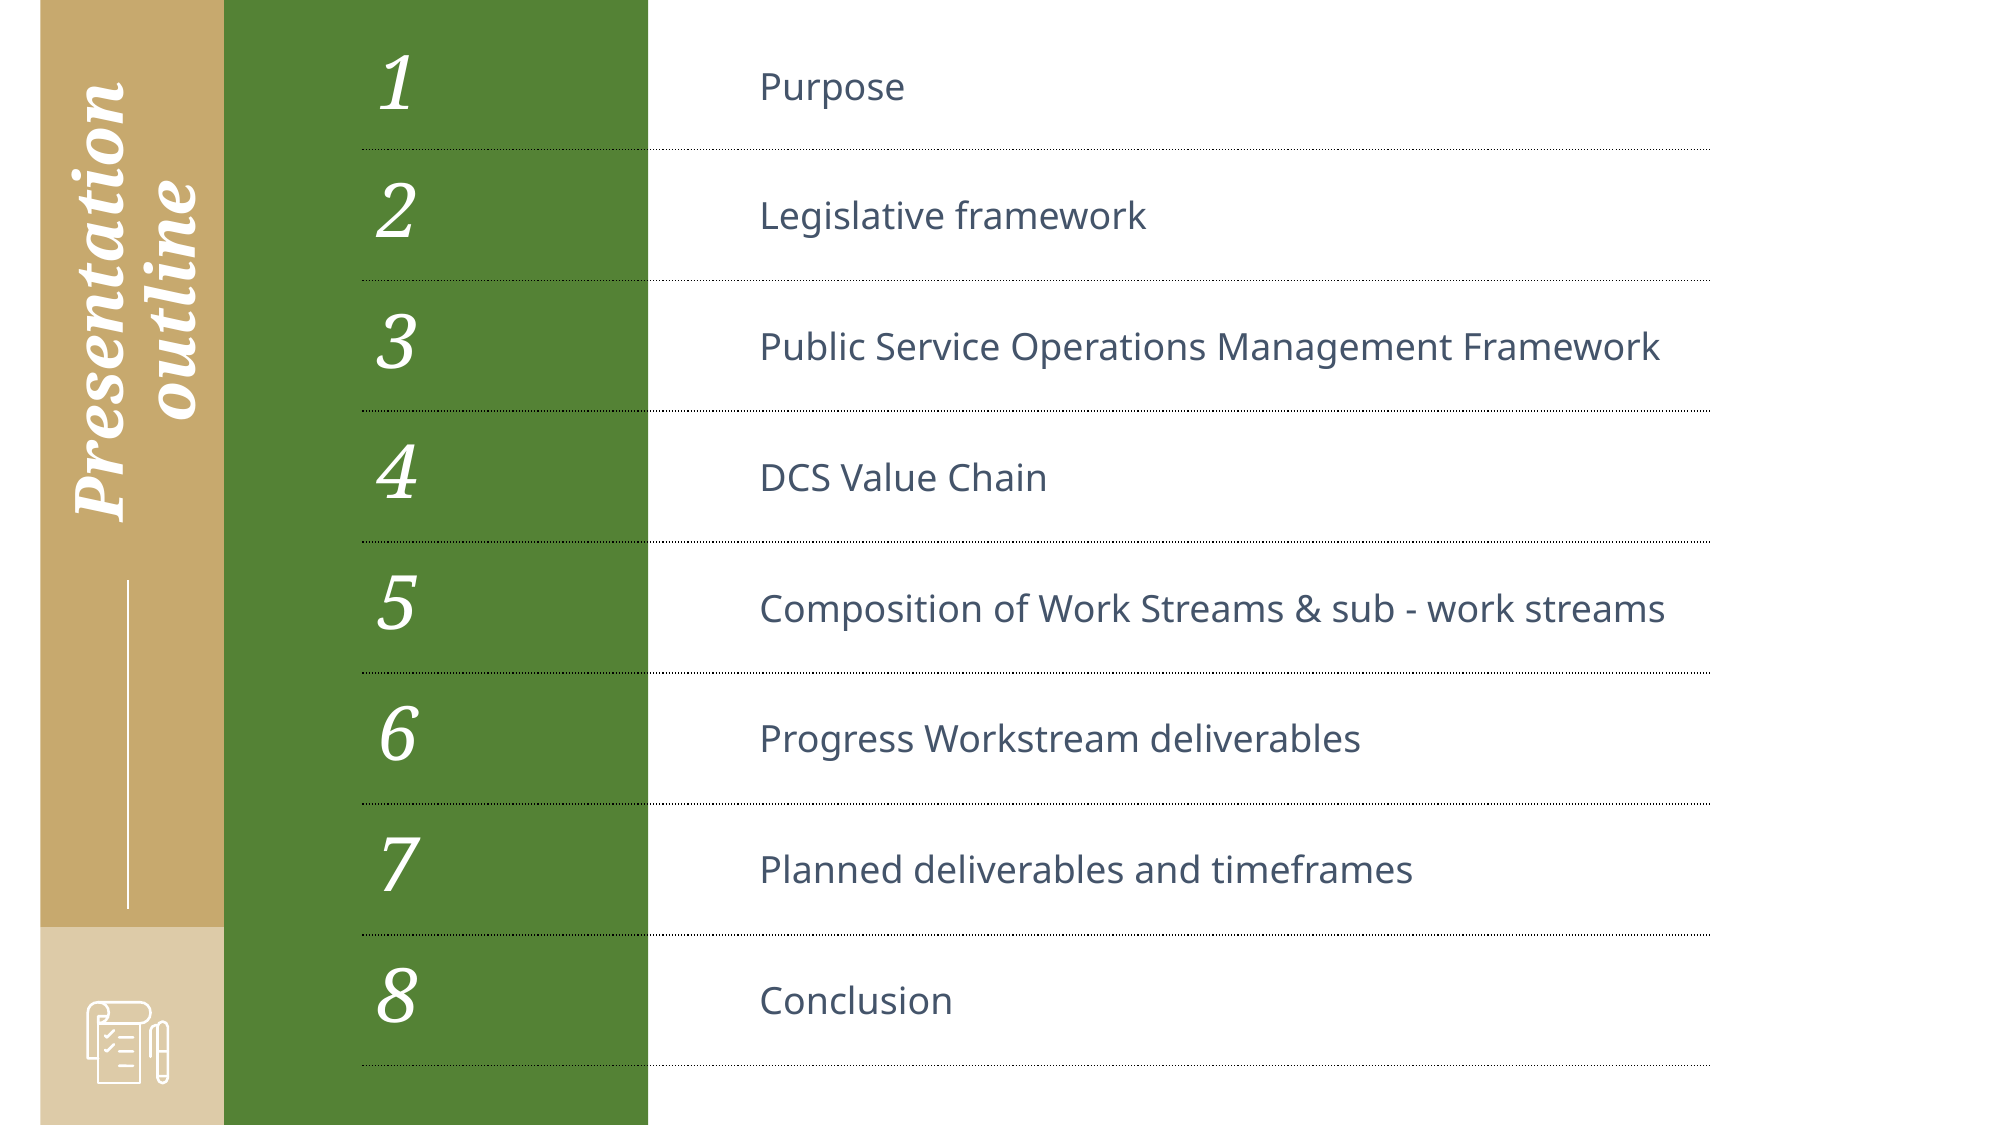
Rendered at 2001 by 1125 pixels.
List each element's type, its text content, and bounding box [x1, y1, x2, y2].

table_header Purpose [744, 22, 1710, 150]
table_cell Public Service Operations Management Framework [744, 280, 1710, 411]
table_cell 4 [362, 411, 744, 542]
table_cell 3 [362, 280, 744, 411]
table_cell Composition of Work Streams & sub - work streams [744, 542, 1710, 673]
table_cell 7 [362, 804, 744, 935]
table_cell Legislative framework [744, 150, 1710, 280]
table_header 1 [362, 22, 744, 150]
text_box [40, 0, 224, 927]
table_cell Conclusion [744, 935, 1710, 1066]
table_cell 8 [362, 935, 744, 1066]
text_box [87, 1002, 168, 1084]
table_cell Planned deliverables and timeframes [744, 804, 1710, 935]
text_box Presentation outline [65, 22, 210, 581]
table_cell 5 [362, 542, 744, 673]
text_box [40, 927, 224, 1125]
text_box [224, 0, 649, 1125]
table_cell 6 [362, 673, 744, 804]
table_cell Progress Workstream deliverables [744, 673, 1710, 804]
table_cell 2 [362, 150, 744, 280]
table_cell DCS Value Chain [744, 411, 1710, 542]
